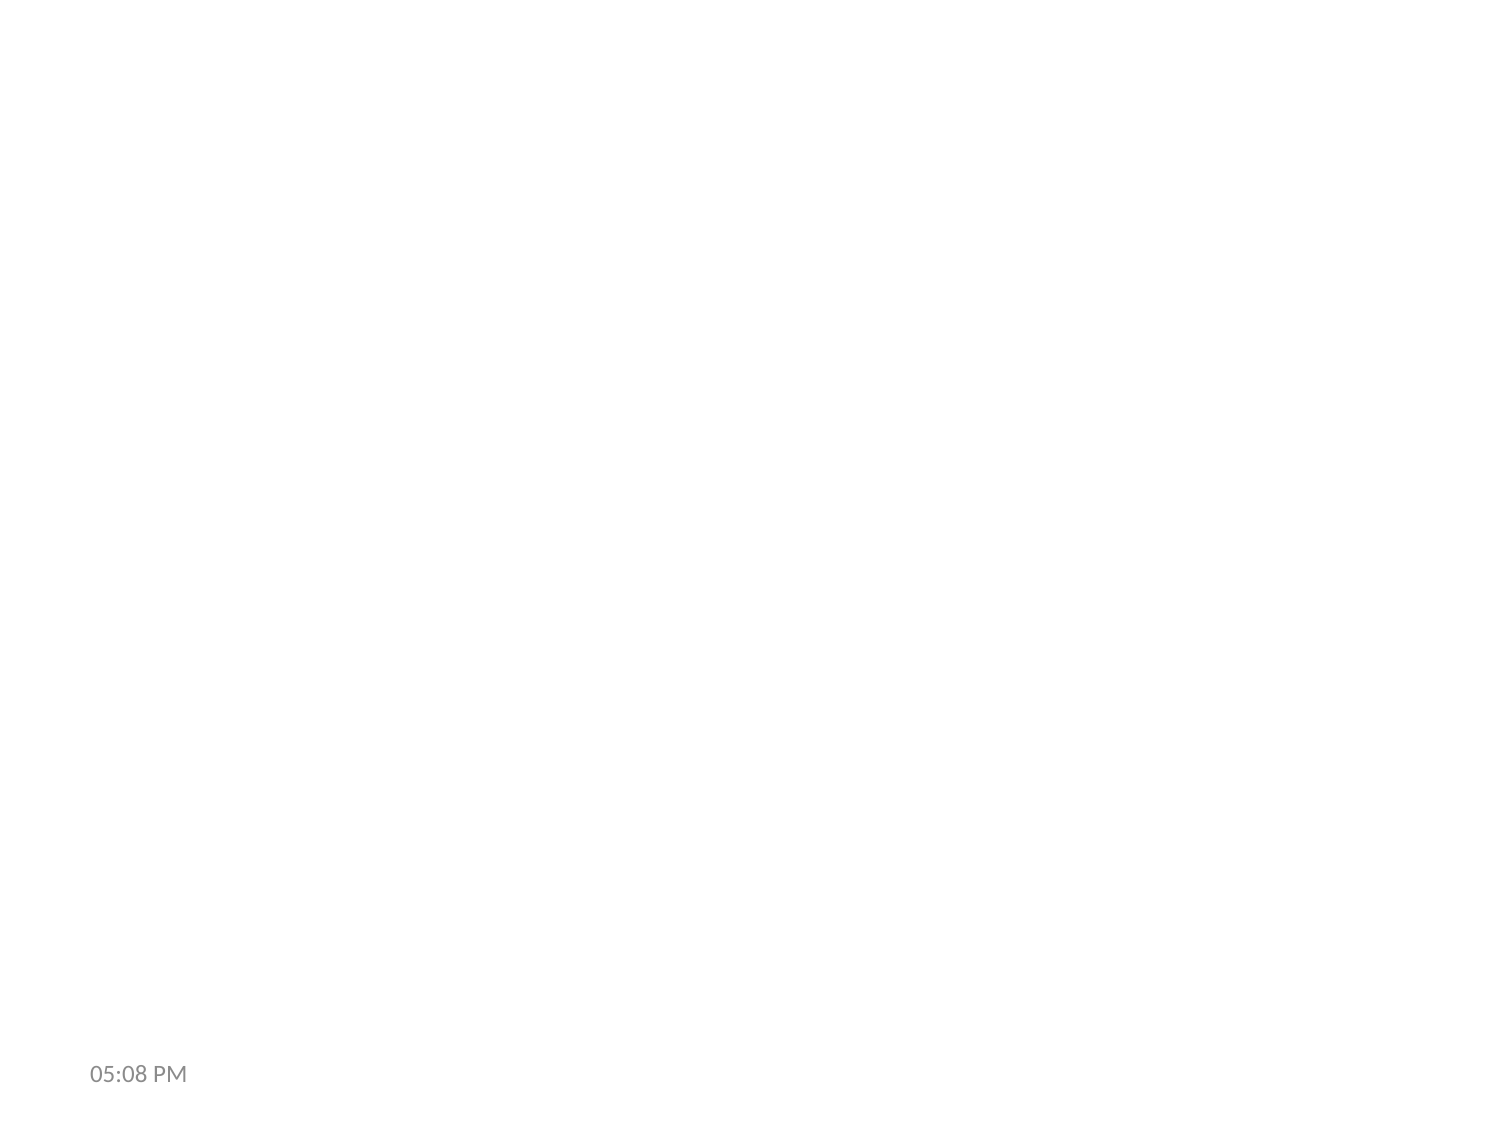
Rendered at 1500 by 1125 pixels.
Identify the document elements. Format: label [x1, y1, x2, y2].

slide_number [75, 1042, 425, 1103]
